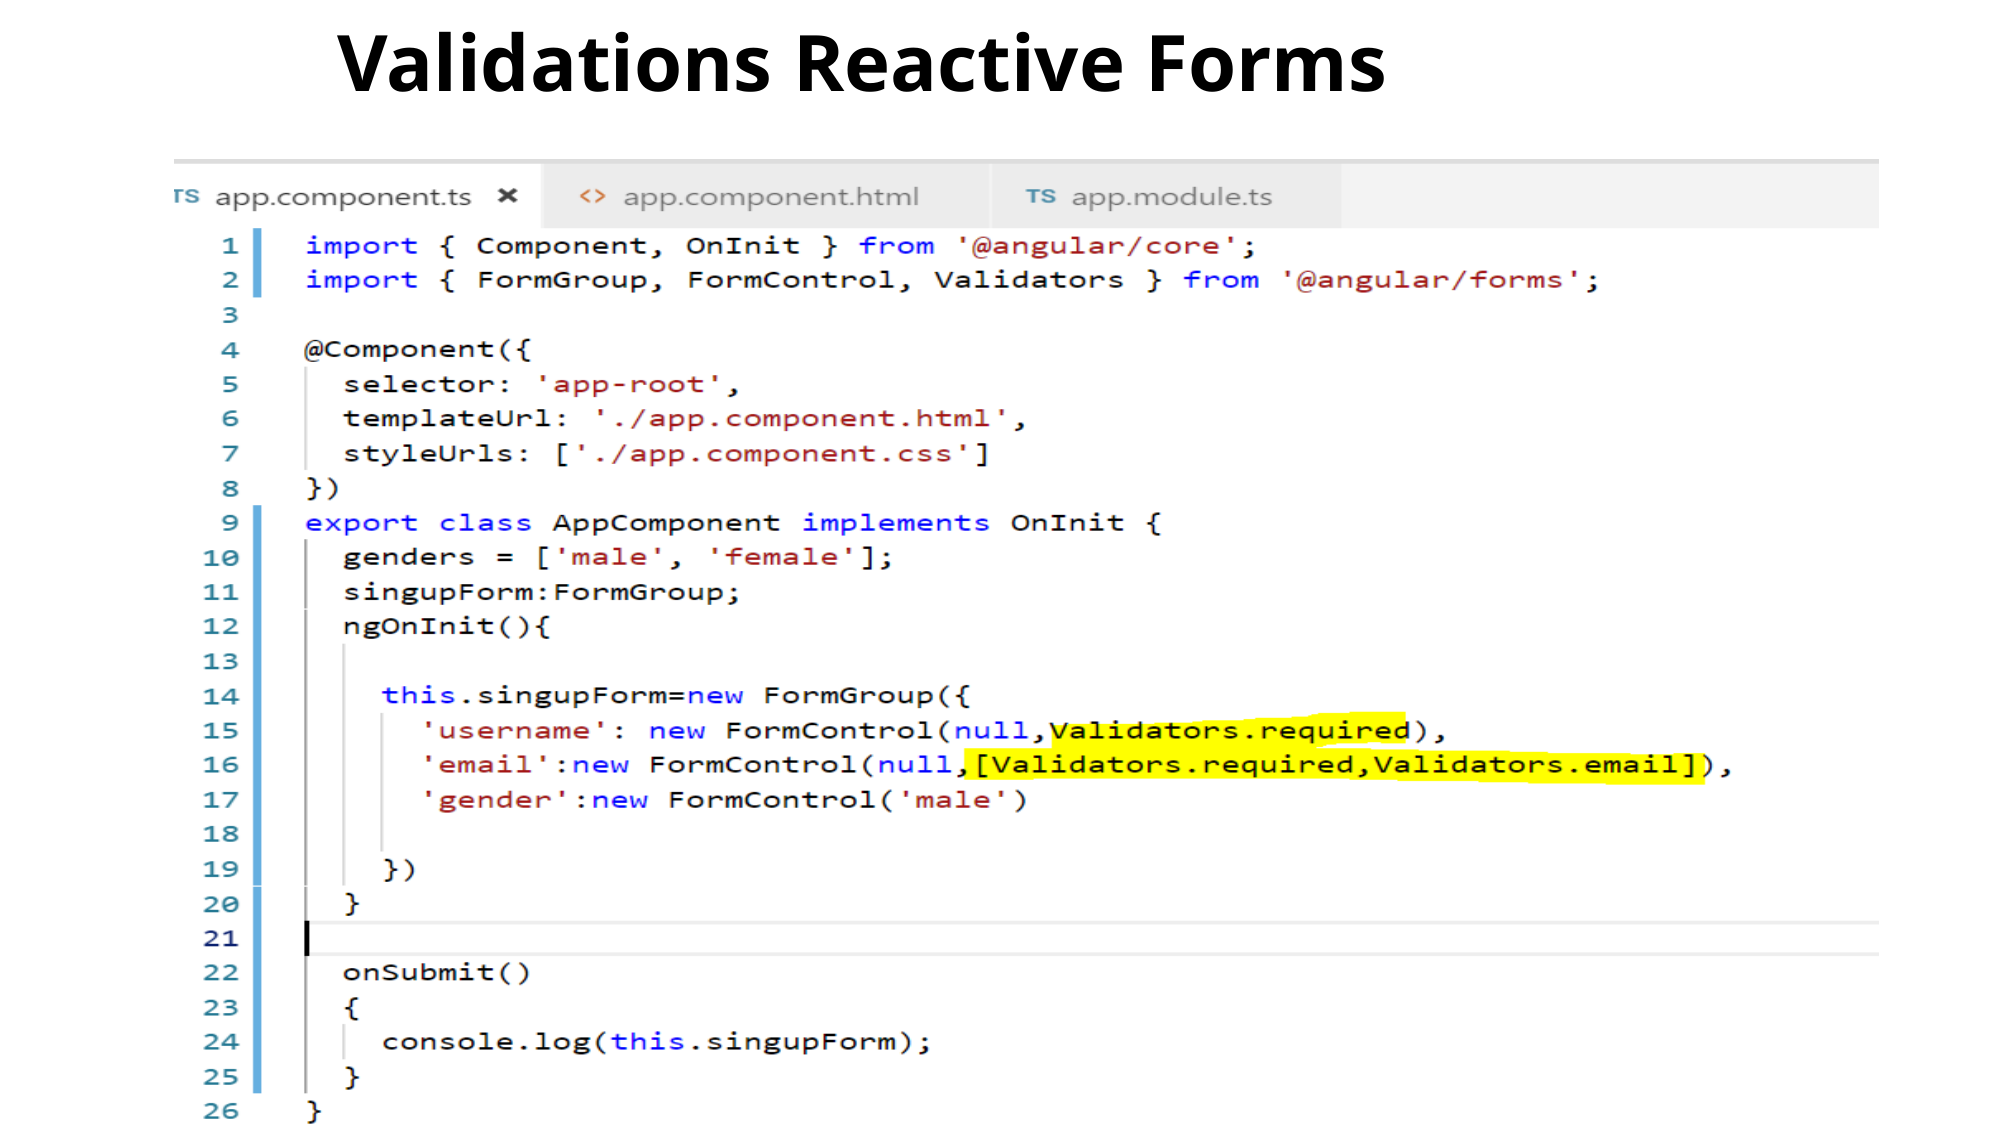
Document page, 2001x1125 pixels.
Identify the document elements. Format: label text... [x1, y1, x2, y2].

picture [174, 159, 1879, 1125]
title Validations Reactive Forms [0, 16, 1725, 117]
